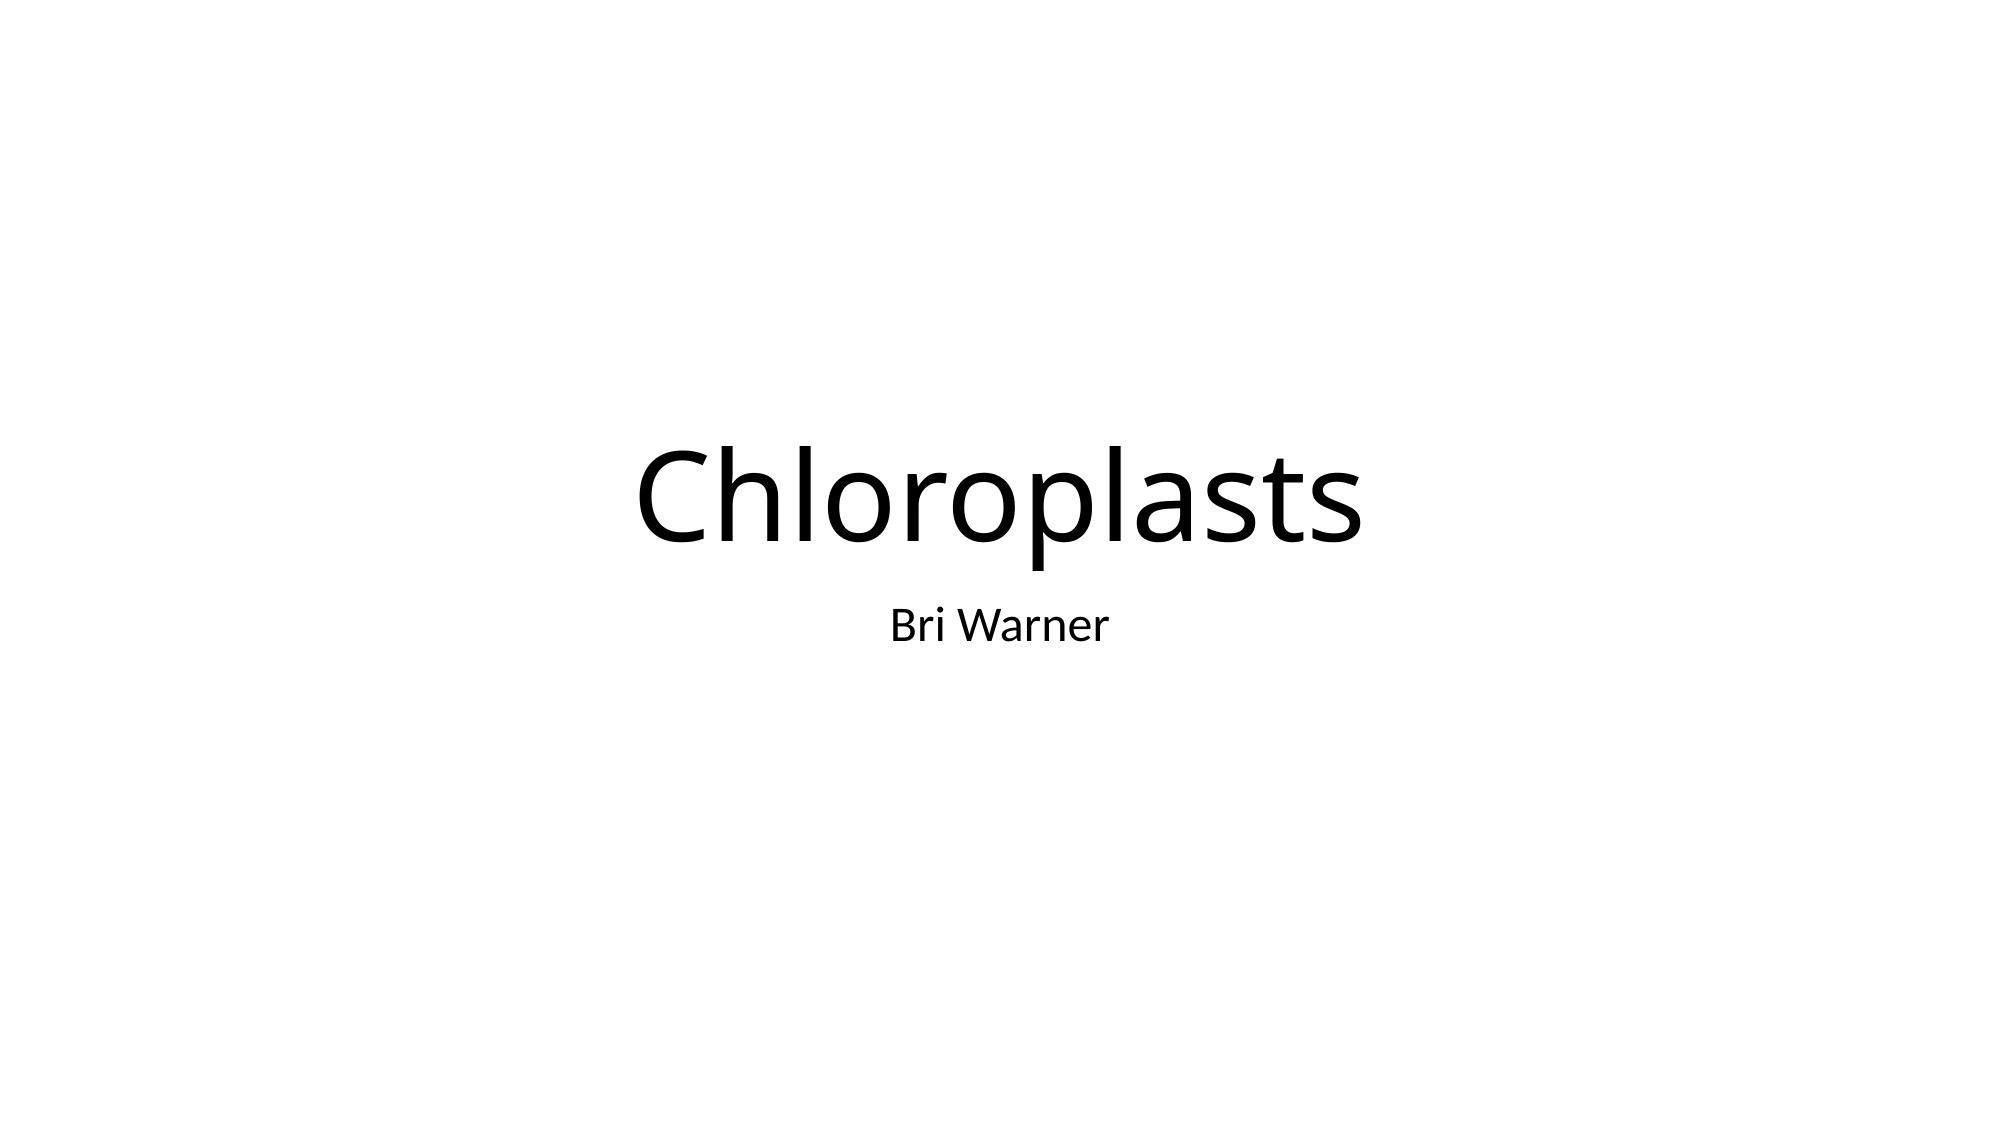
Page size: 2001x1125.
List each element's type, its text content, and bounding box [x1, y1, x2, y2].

title Chloroplasts [249, 184, 1750, 576]
subtitle Bri Warner [249, 590, 1750, 863]
